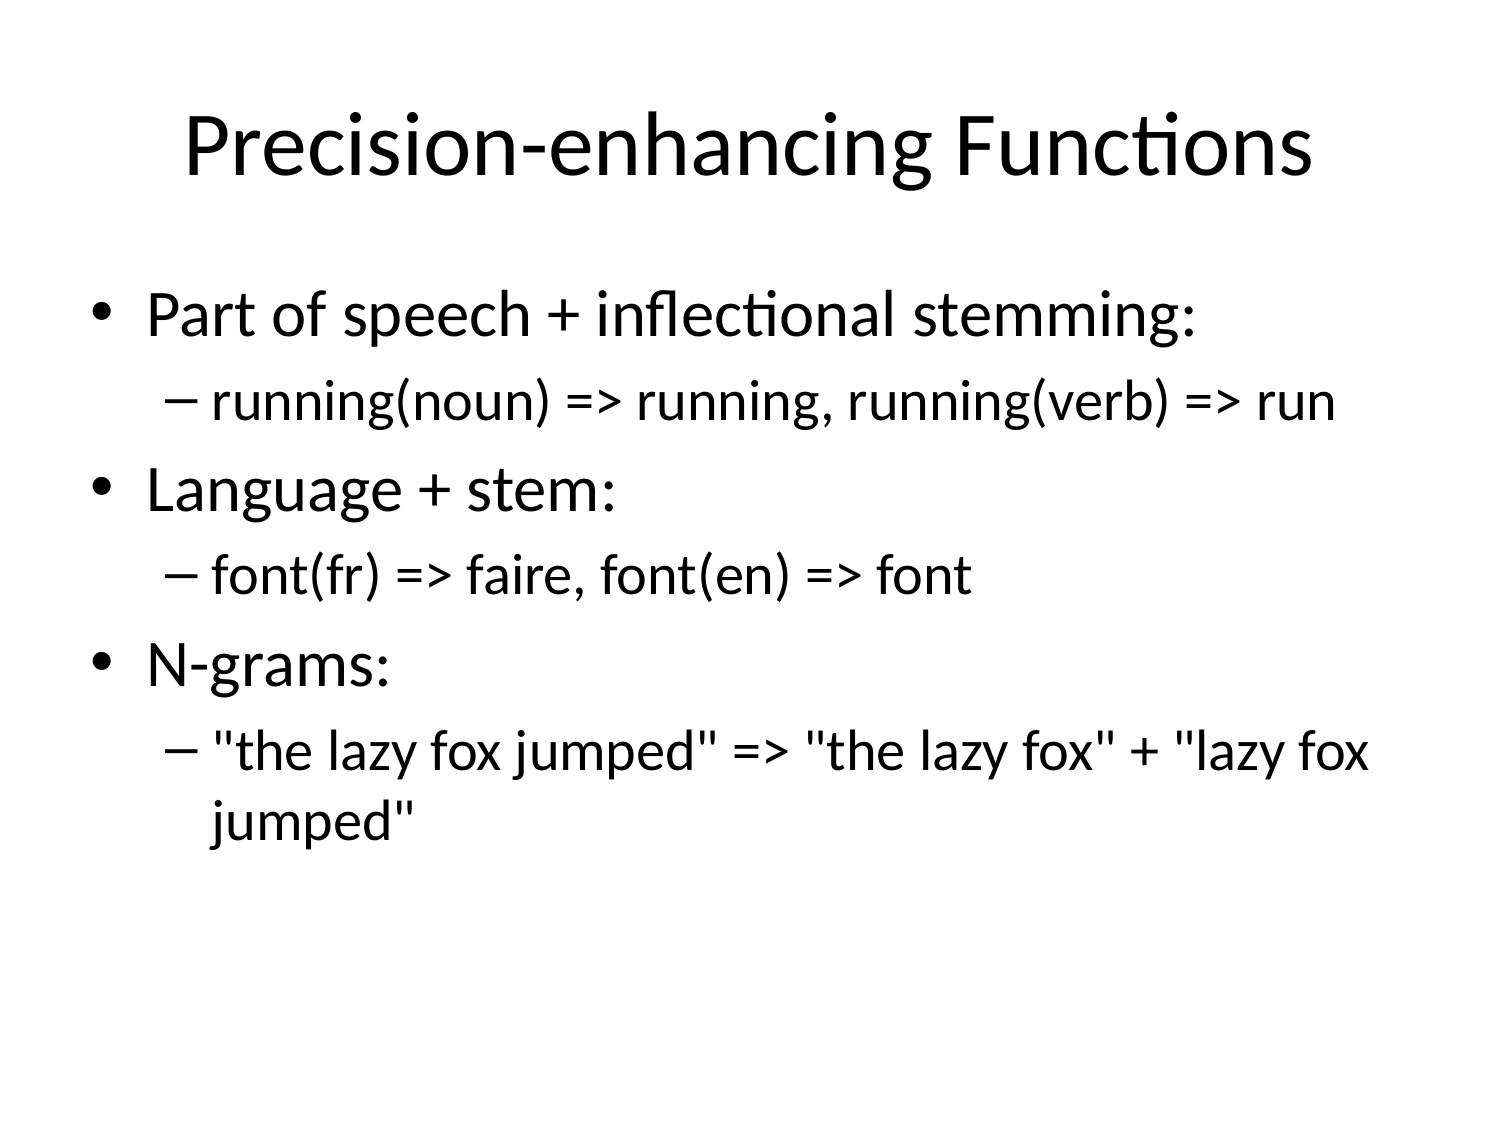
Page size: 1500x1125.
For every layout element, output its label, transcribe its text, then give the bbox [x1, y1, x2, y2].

list Part of speech + inflectional stemming: running(noun) => running, running(verb) => run Language + stem: font(fr) => faire, font(en) => font N-grams: "the lazy fox jumped" => "the lazy fox" + "lazy fox jumped" [75, 262, 1425, 1005]
title Precision-enhancing Functions [75, 45, 1425, 233]
